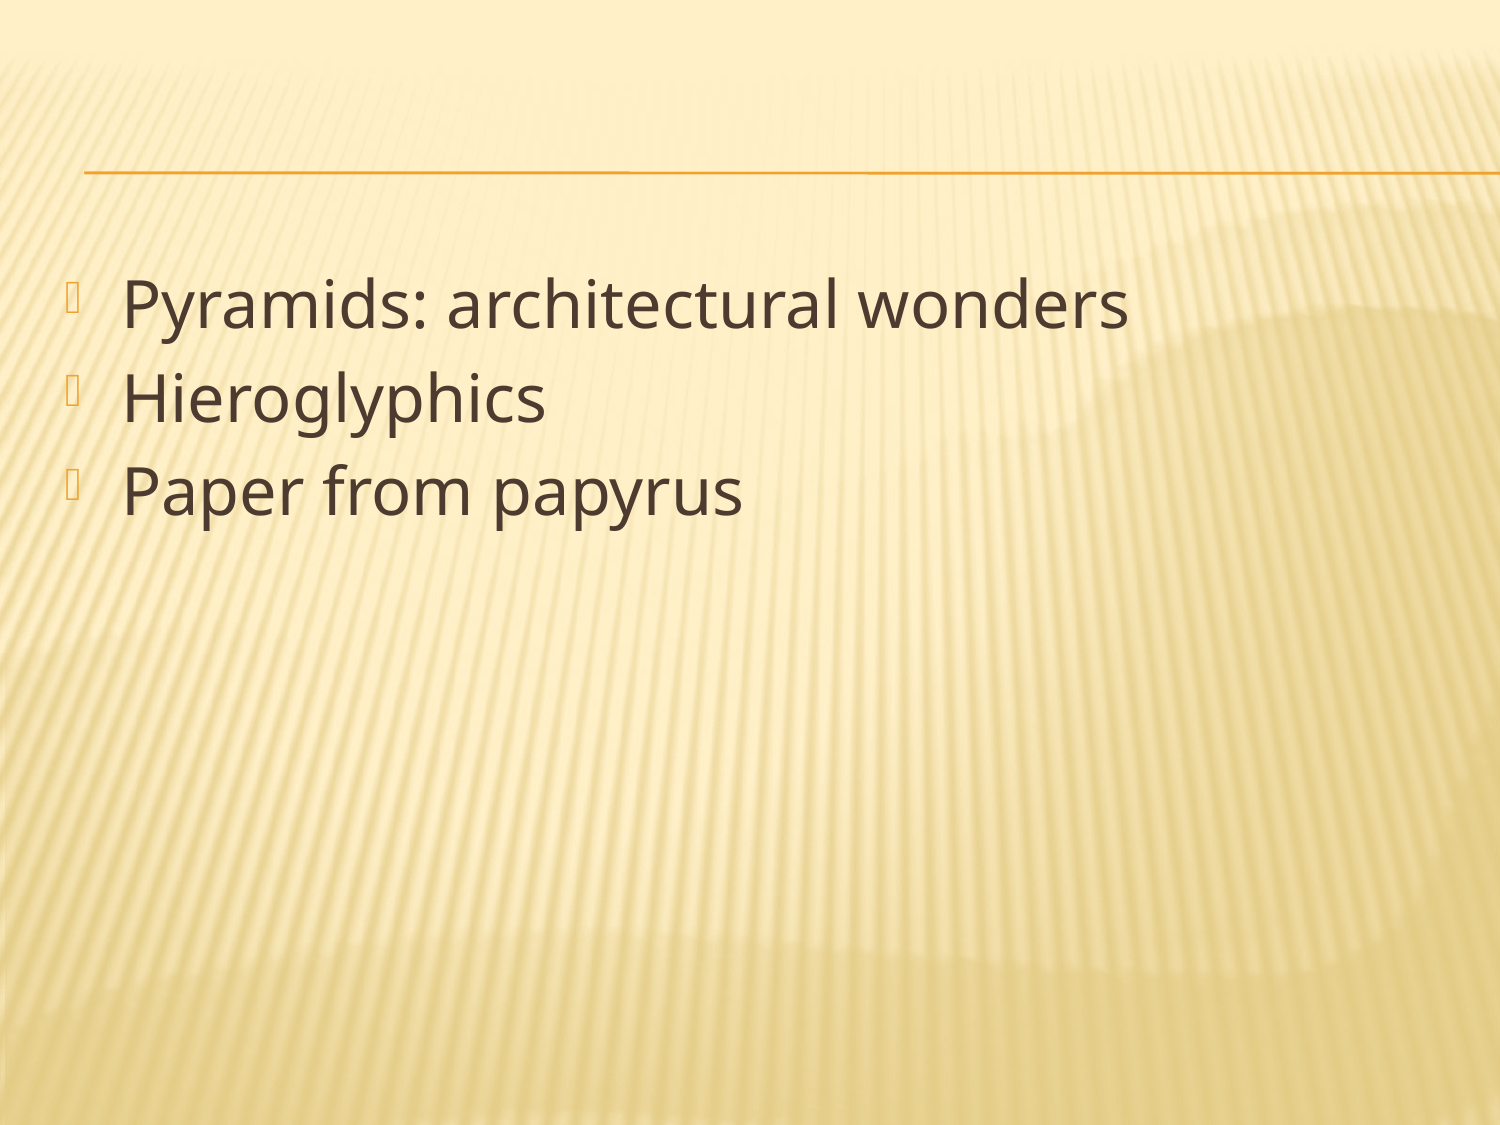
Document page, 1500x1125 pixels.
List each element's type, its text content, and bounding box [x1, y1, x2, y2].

list Pyramids: architectural wonders Hieroglyphics Paper from papyrus [50, 254, 1475, 998]
